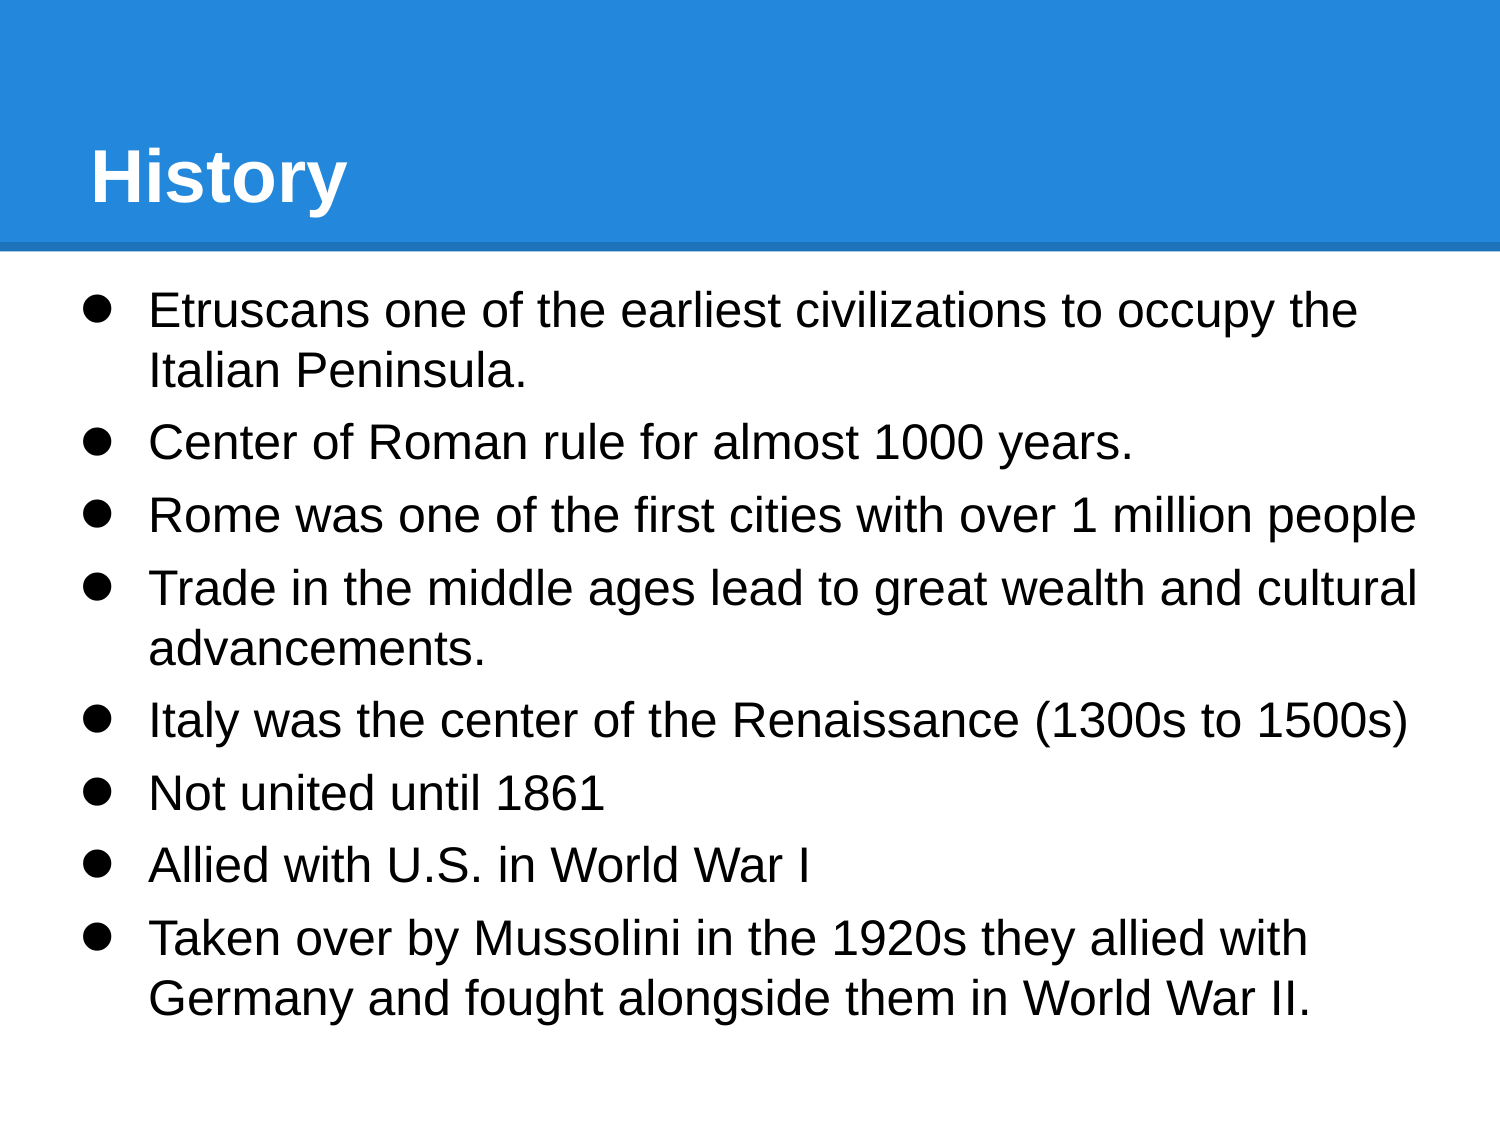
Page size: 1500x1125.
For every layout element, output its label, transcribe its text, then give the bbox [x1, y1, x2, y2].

list Etruscans one of the earliest civilizations to occupy the Italian Peninsula. Center of Roman rule for almost 1000 years. Rome was one of the first cities with over 1 million people Trade in the middle ages lead to great wealth and cultural advancements. Italy was the center of the Renaissance (1300s to 1500s) Not united until 1861 Allied with U.S. in World War I Taken over by Mussolini in the 1920s they allied with Germany and fought alongside them in World War II. [58, 262, 1465, 1078]
title History [75, 45, 1425, 233]
